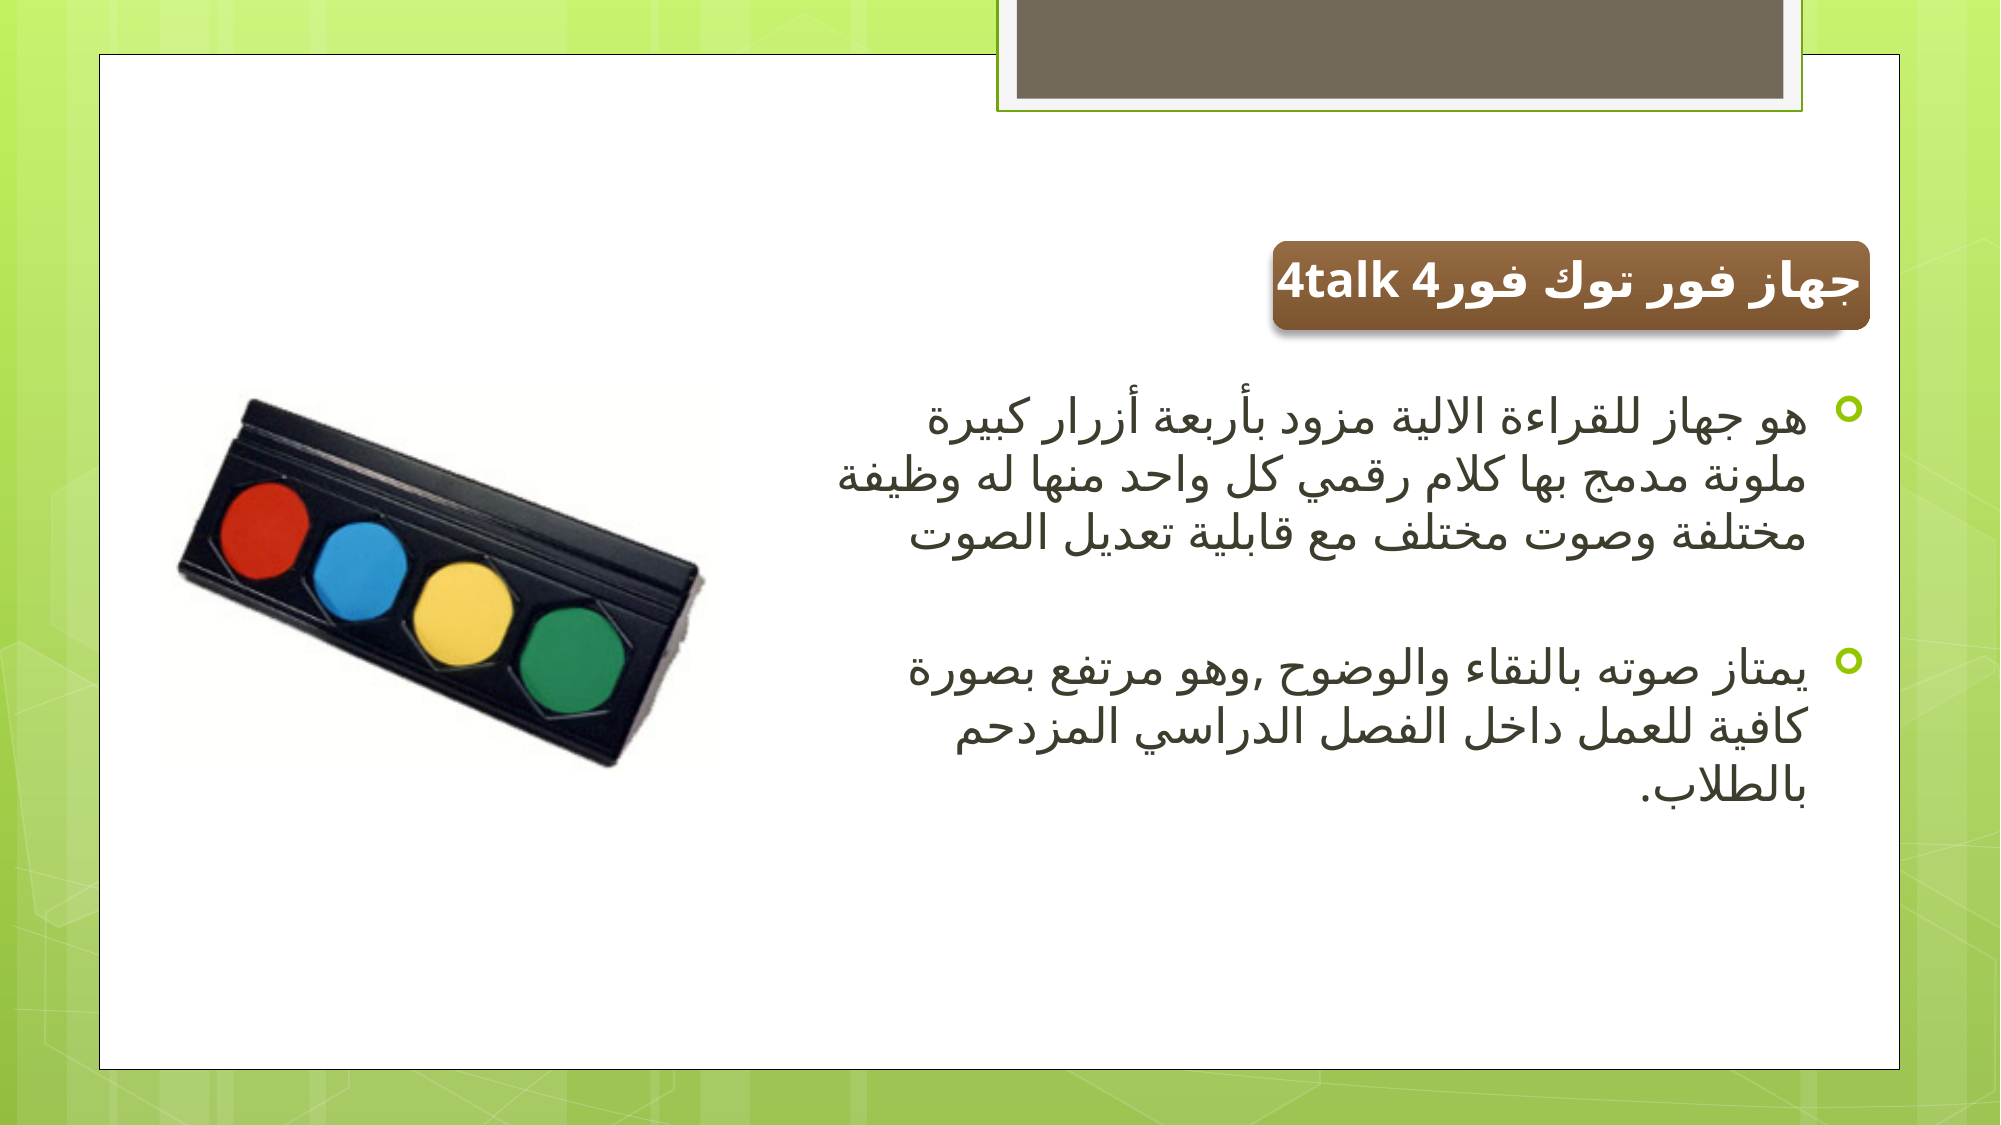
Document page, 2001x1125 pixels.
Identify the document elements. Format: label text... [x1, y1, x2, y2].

list جهاز فور توك فور4talk 4 : هو جهاز للقراءة الالية مزود بأربعة أزرار كبيرة ملونة مدمج بها كلام رقمي كل واحد منها له وظيفة مختلفة وصوت مختلف مع قابلية تعديل الصوت يمتاز صوته بالنقاء والوضوح ,وهو مرتفع بصورة كافية للعمل داخل الفصل الدراسي المزدحم بالطلاب. [798, 241, 1880, 357]
text_box [640, 357, 1905, 962]
picture [155, 387, 719, 776]
